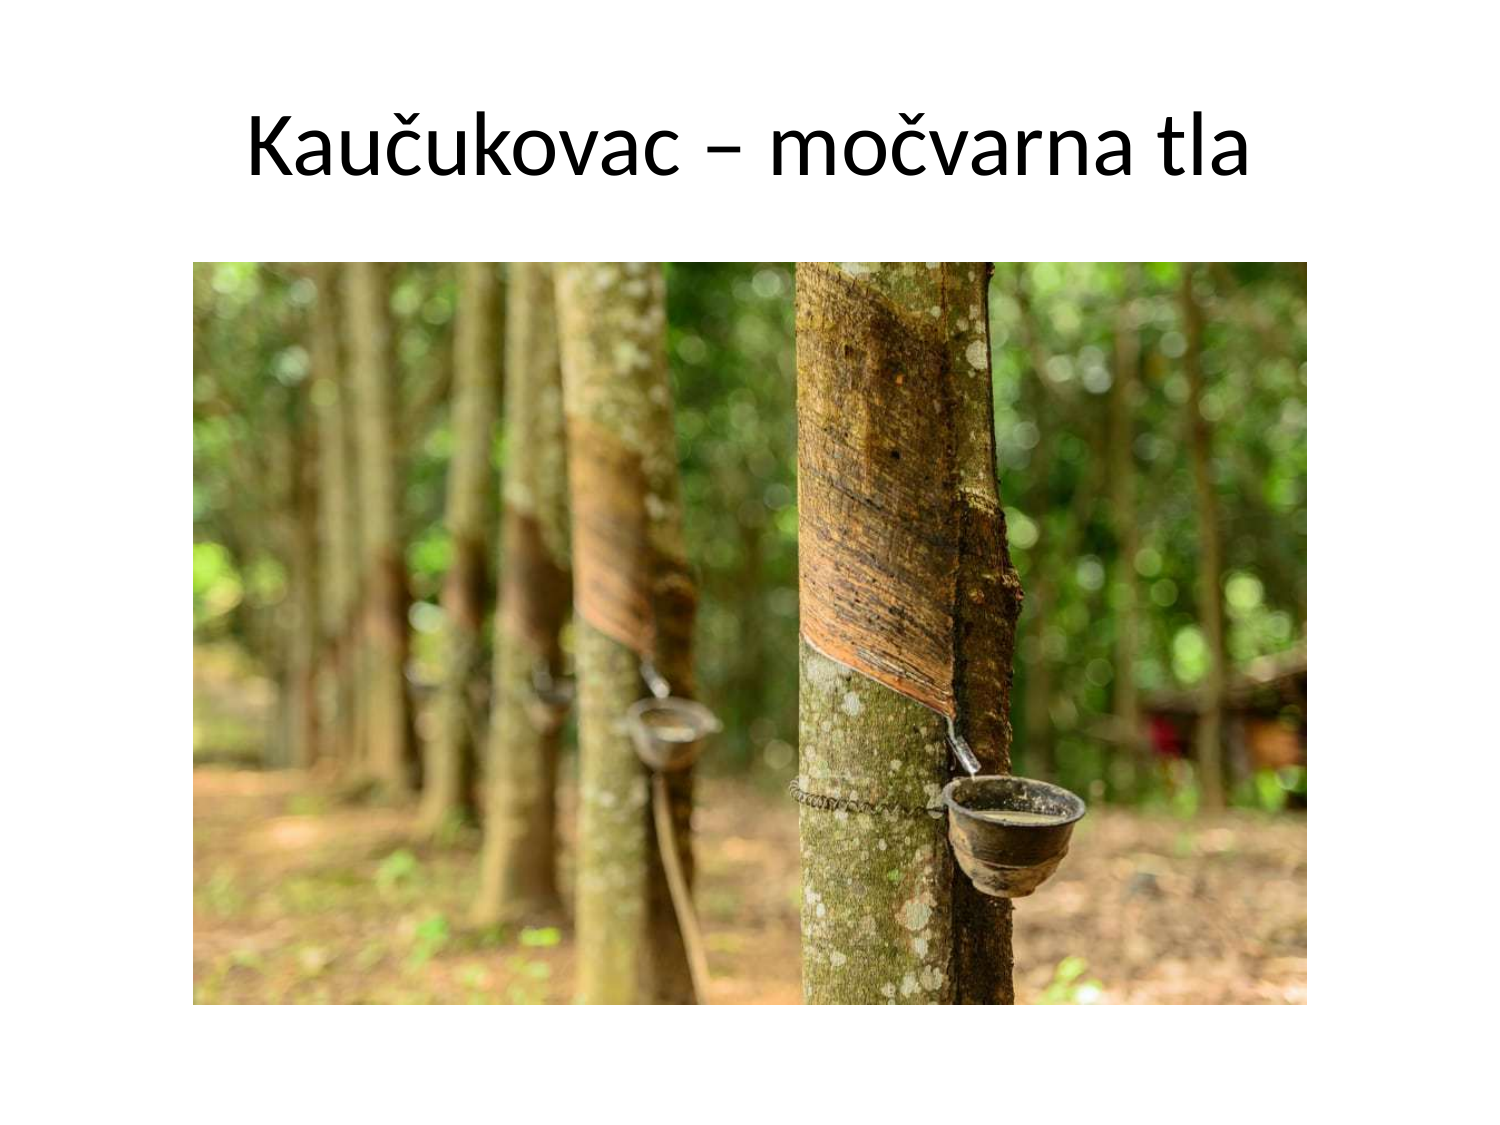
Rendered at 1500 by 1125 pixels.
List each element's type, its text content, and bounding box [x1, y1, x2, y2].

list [193, 262, 1307, 1006]
title Kaučukovac – močvarna tla [75, 45, 1425, 233]
